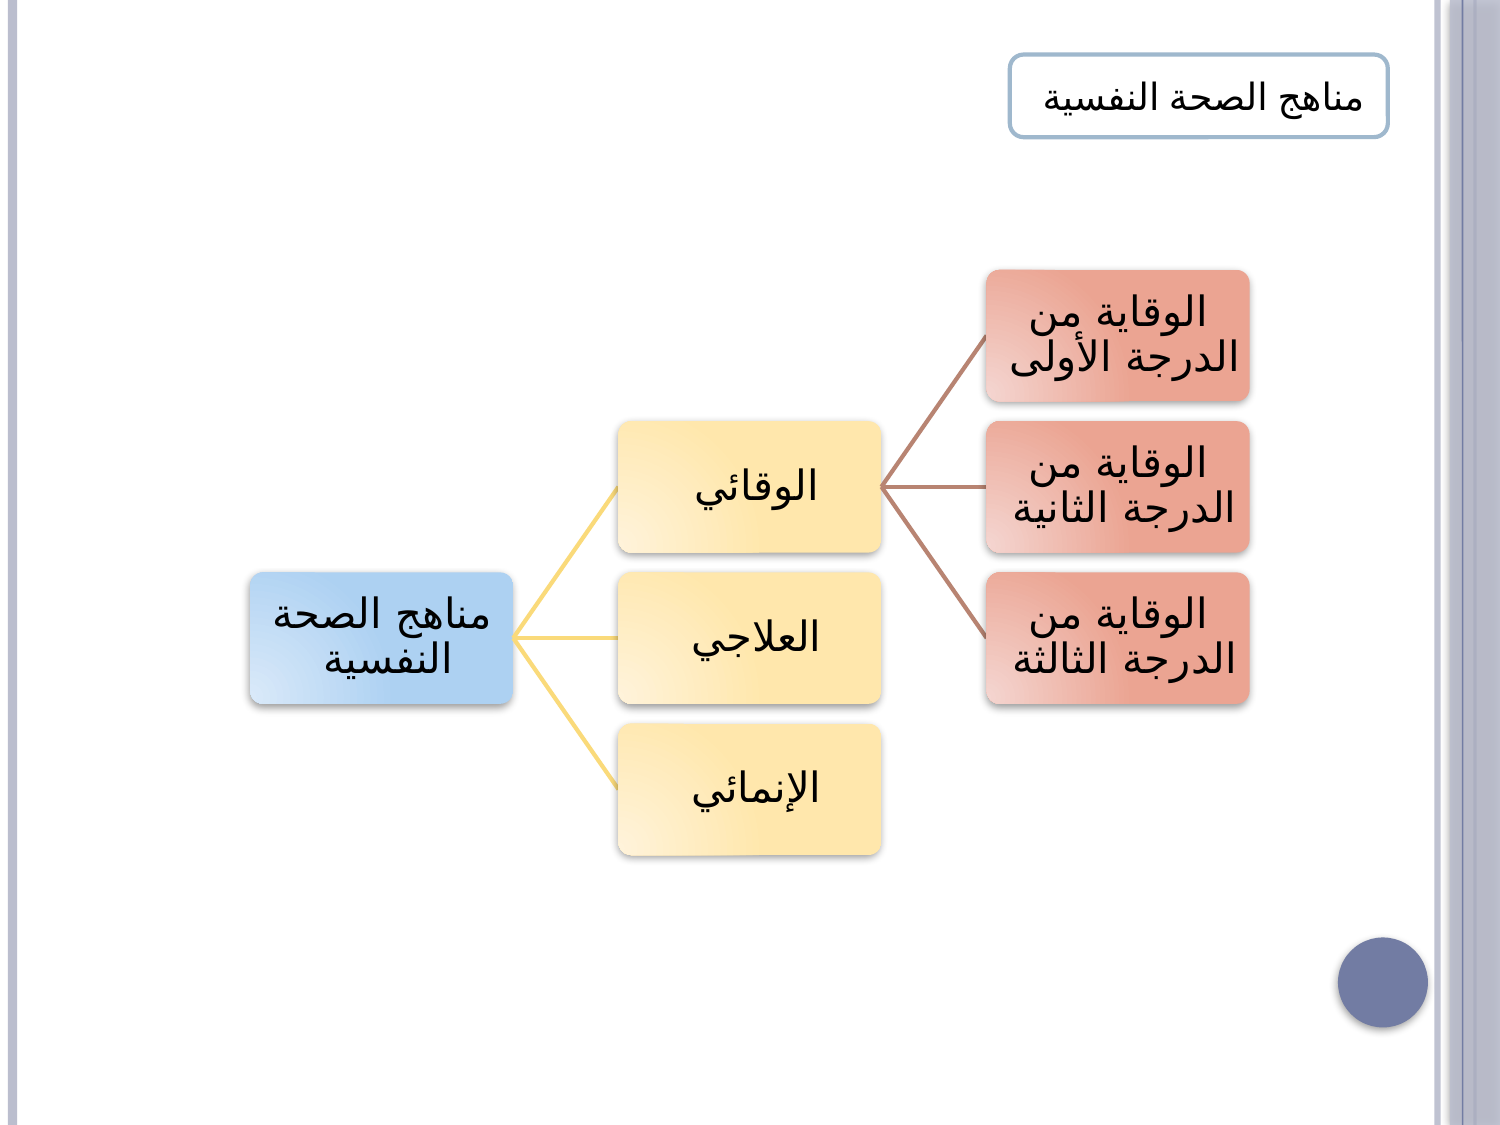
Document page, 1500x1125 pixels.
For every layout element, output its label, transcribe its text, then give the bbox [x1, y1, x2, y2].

text_box مناهج الصحة النفسية [1007, 52, 1390, 140]
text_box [249, 228, 1251, 897]
